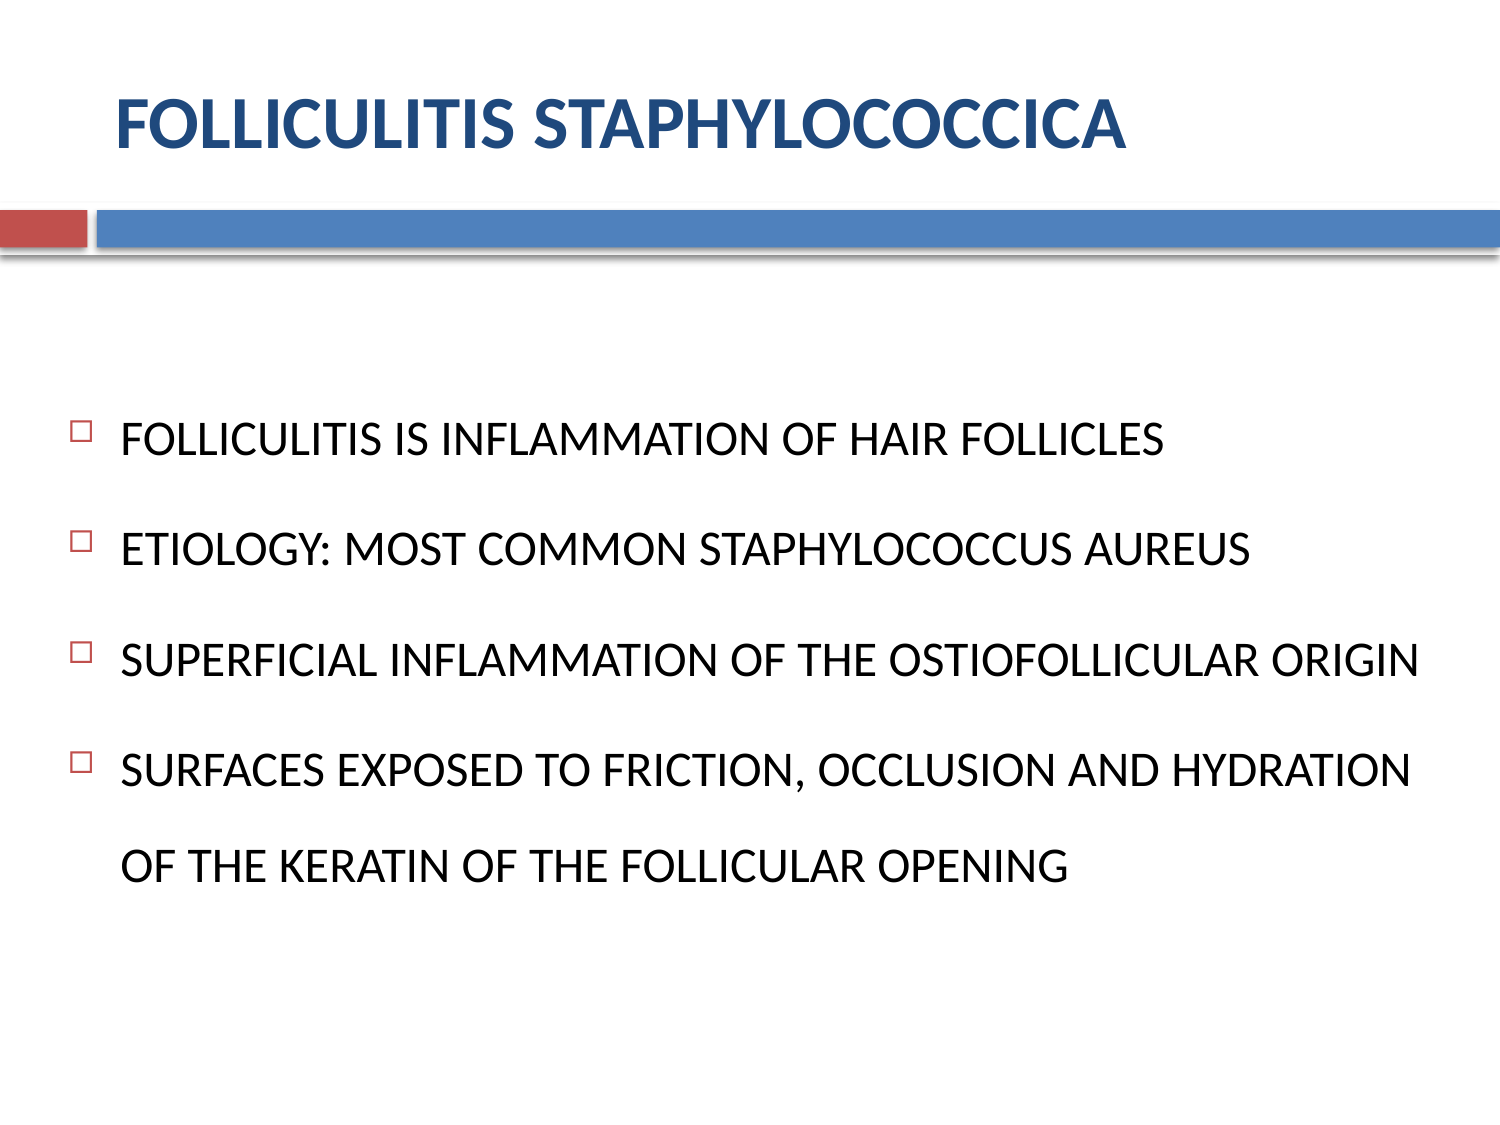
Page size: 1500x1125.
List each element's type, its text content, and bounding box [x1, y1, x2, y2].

title FOLLICULITIS STAPHYLOCOCCICA [100, 37, 1438, 200]
list FOLLICULITIS IS INFLAMMATION OF HAIR FOLLICLES ETIOLOGY: MOST COMMON STAPHYLOCOCCUS AUREUS SUPERFICIAL INFLAMMATION OF THE OSTIOFOLLICULAR ORIGIN SURFACES EXPOSED TO FRICTION, OCCLUSION AND HYDRATION OF THE KERATIN OF THE FOLLICULAR OPENING [53, 361, 1471, 1000]
